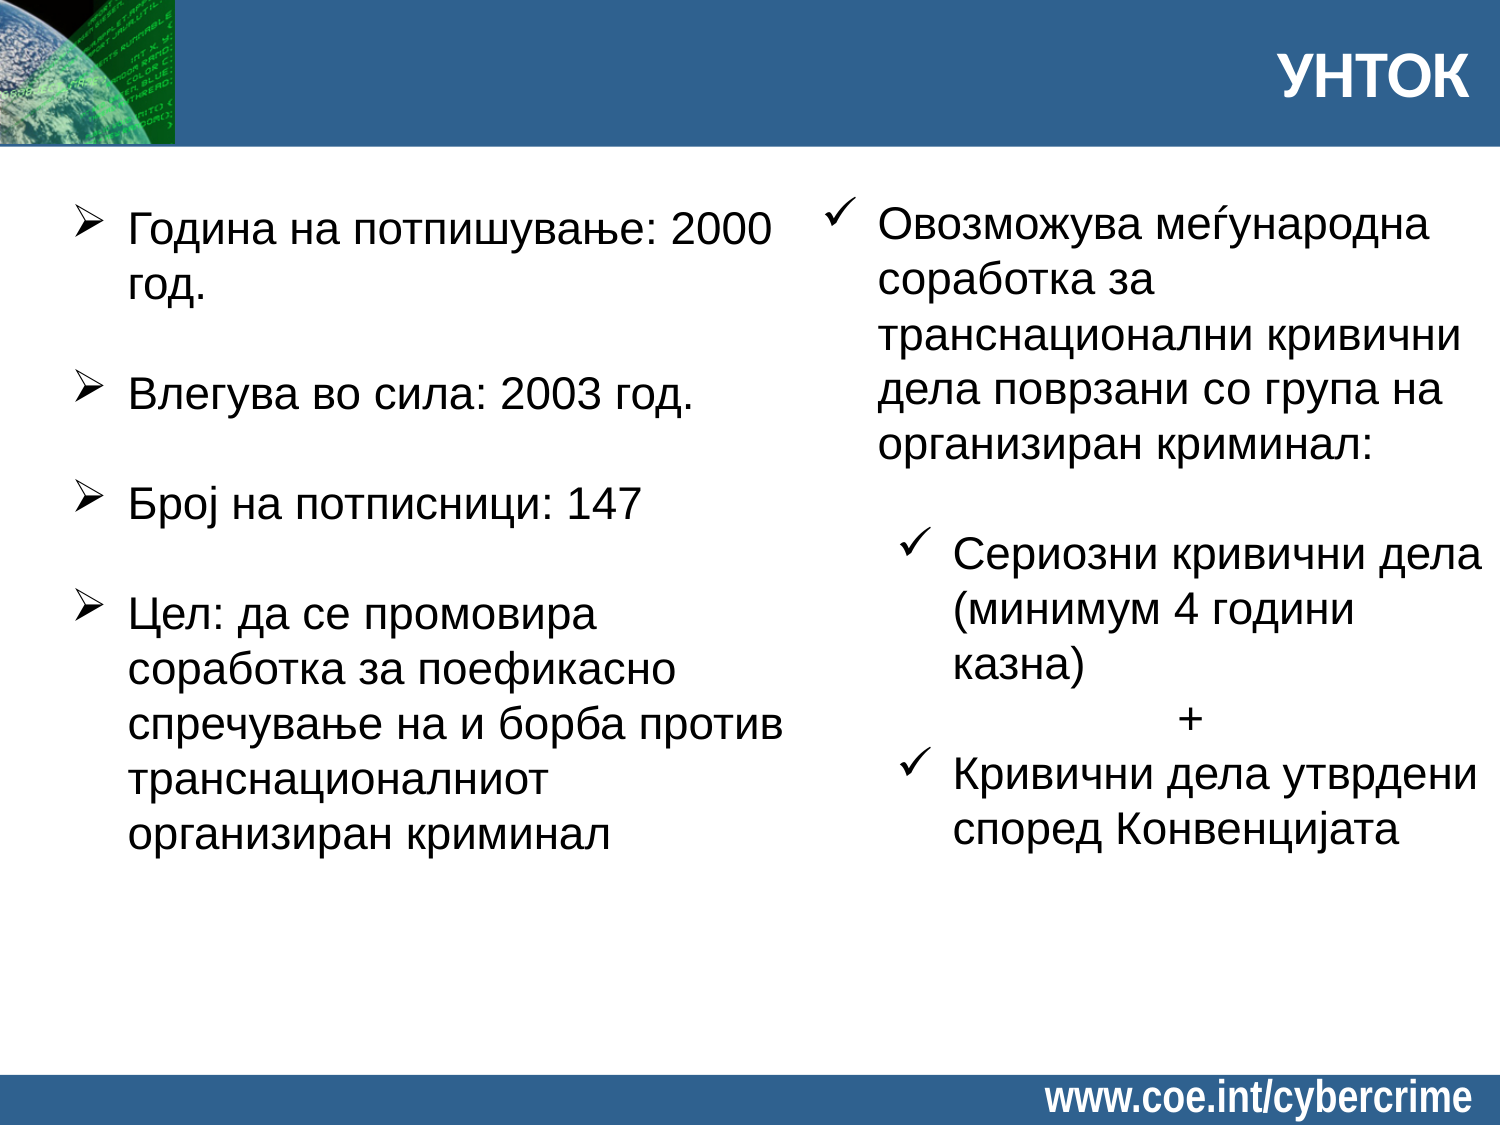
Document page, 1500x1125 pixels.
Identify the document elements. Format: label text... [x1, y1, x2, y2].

picture [0, 0, 175, 144]
text_box [0, 1073, 1030, 1125]
text_box Година на потпишување: 2000 год. Влегува во сила: 2003 год. Број на потписници: 147 Цел: да се промовира соработка за поефикасно спречување на и борба против транснационалниот организиран криминал [56, 191, 807, 921]
text_box www.coe.int/cybercrime [1030, 1059, 1500, 1125]
text_box УНТОК [177, 0, 1500, 149]
text_box Овозможува меѓународна соработка за транснационални кривични дела поврзани со група на организиран криминал: Сериозни кривични дела (минимум 4 години казна) + Кривични дела утврдени според Конвенцијата [806, 186, 1500, 862]
